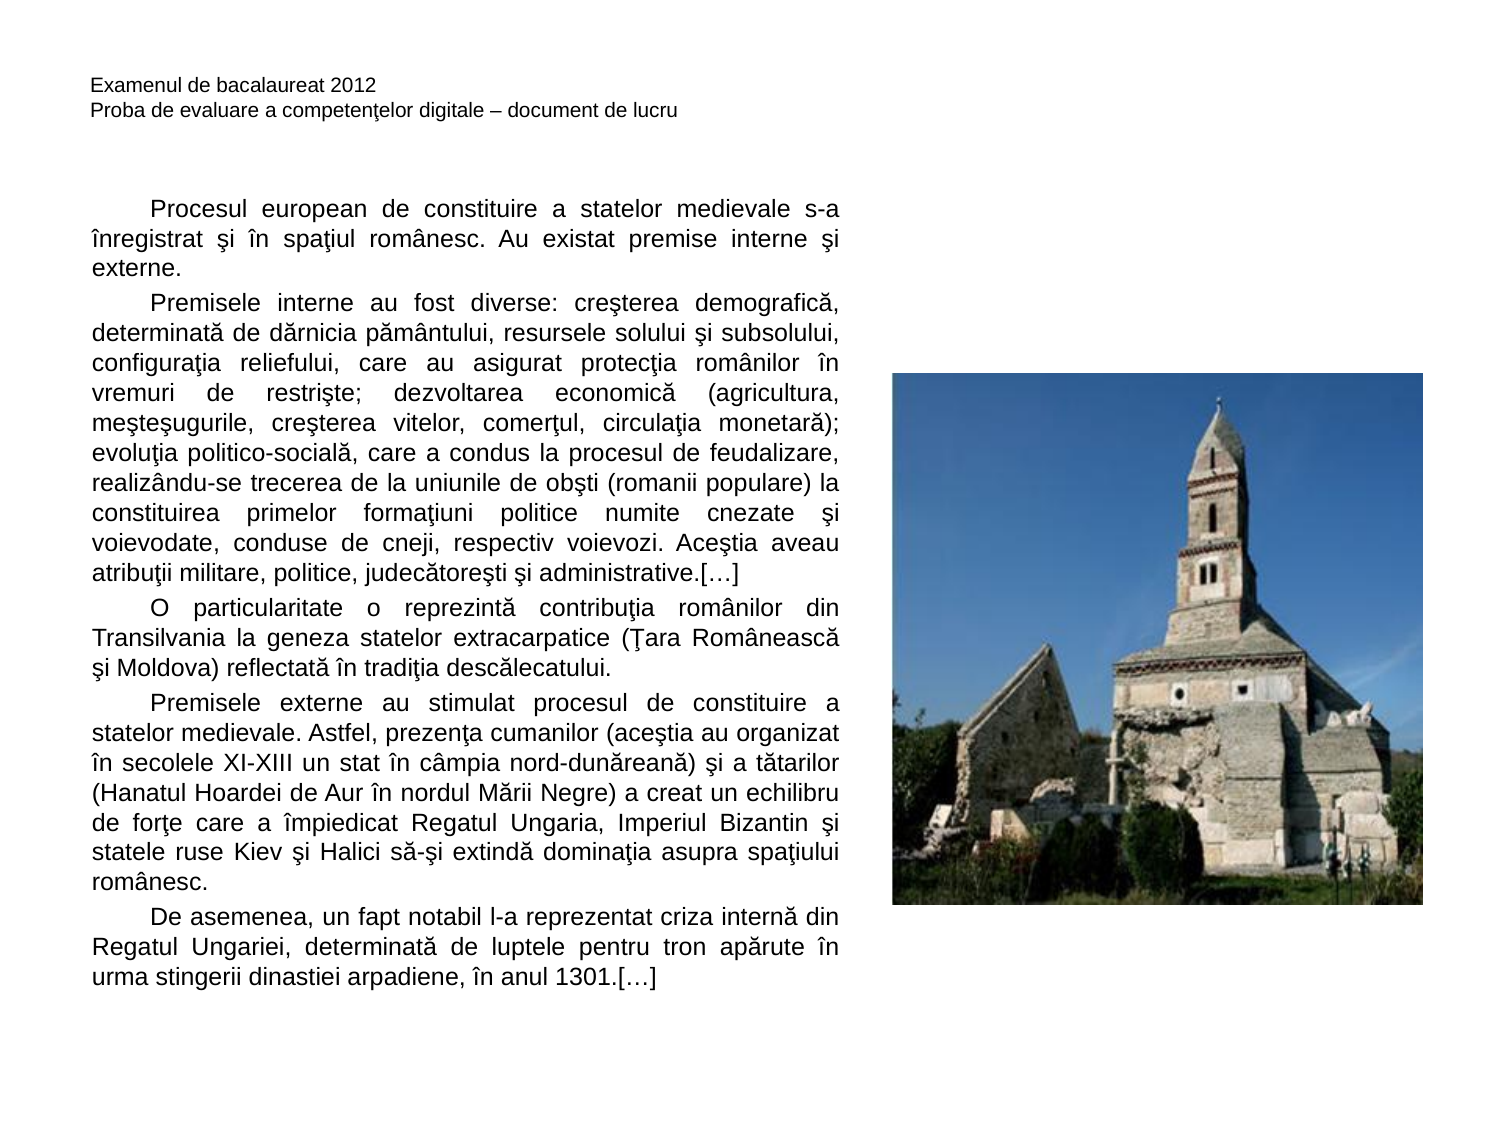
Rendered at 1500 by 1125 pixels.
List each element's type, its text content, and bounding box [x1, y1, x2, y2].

title Examenul de bacalaureat 2012 Proba de evaluare a competenţelor digitale – document de lucru [74, 44, 1426, 150]
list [891, 373, 1424, 905]
list Procesul european de constituire a statelor medievale s-a înregistrat şi în spaţiul românesc. Au existat premise interne şi externe. Premisele interne au fost diverse: creşterea demografică, determinată de dărnicia pământului, resursele solului şi subsolului, configuraţia reliefului, care au asigurat protecţia românilor în vremuri de restrişte; dezvoltarea economică (agricultura, meşteşugurile, creşterea vitelor, comerţul, circulaţia monetară); evoluţia politico-socială, care a condus la procesul de feudalizare, realizându-se trecerea de la uniunile de obşti (romanii populare) la constituirea primelor formaţiuni politice numite cnezate şi voievodate, conduse de cneji, respectiv voievozi. Aceştia aveau atribuţii militare, politice, judecătoreşti şi administrative.[…] O particularitate o reprezintă contribuţia românilor din Transilvania la geneza statelor extracarpatice (Ţara Românească şi Moldova) reflectată în tradiţia descălecatului. Premisele externe au stimulat procesul de constituire a statelor medievale. Astfel, prezenţa cumanilor (aceştia au organizat în secolele XI-XIII un stat în câmpia nord-dunăreană) şi a tătarilor (Hanatul Hoardei de Aur în nordul Mării Negre) a creat un echilibru de forţe care a împiedicat Regatul Ungaria, Imperiul Bizantin şi statele ruse Kiev şi Halici să-şi extindă dominaţia asupra spaţiului românesc. De asemenea, un fapt notabil l-a reprezentat criza internă din Regatul Ungariei, determinată de luptele pentru tron apărute în urma stingerii dinastiei arpadiene, în anul 1301.[…] [76, 184, 857, 1048]
